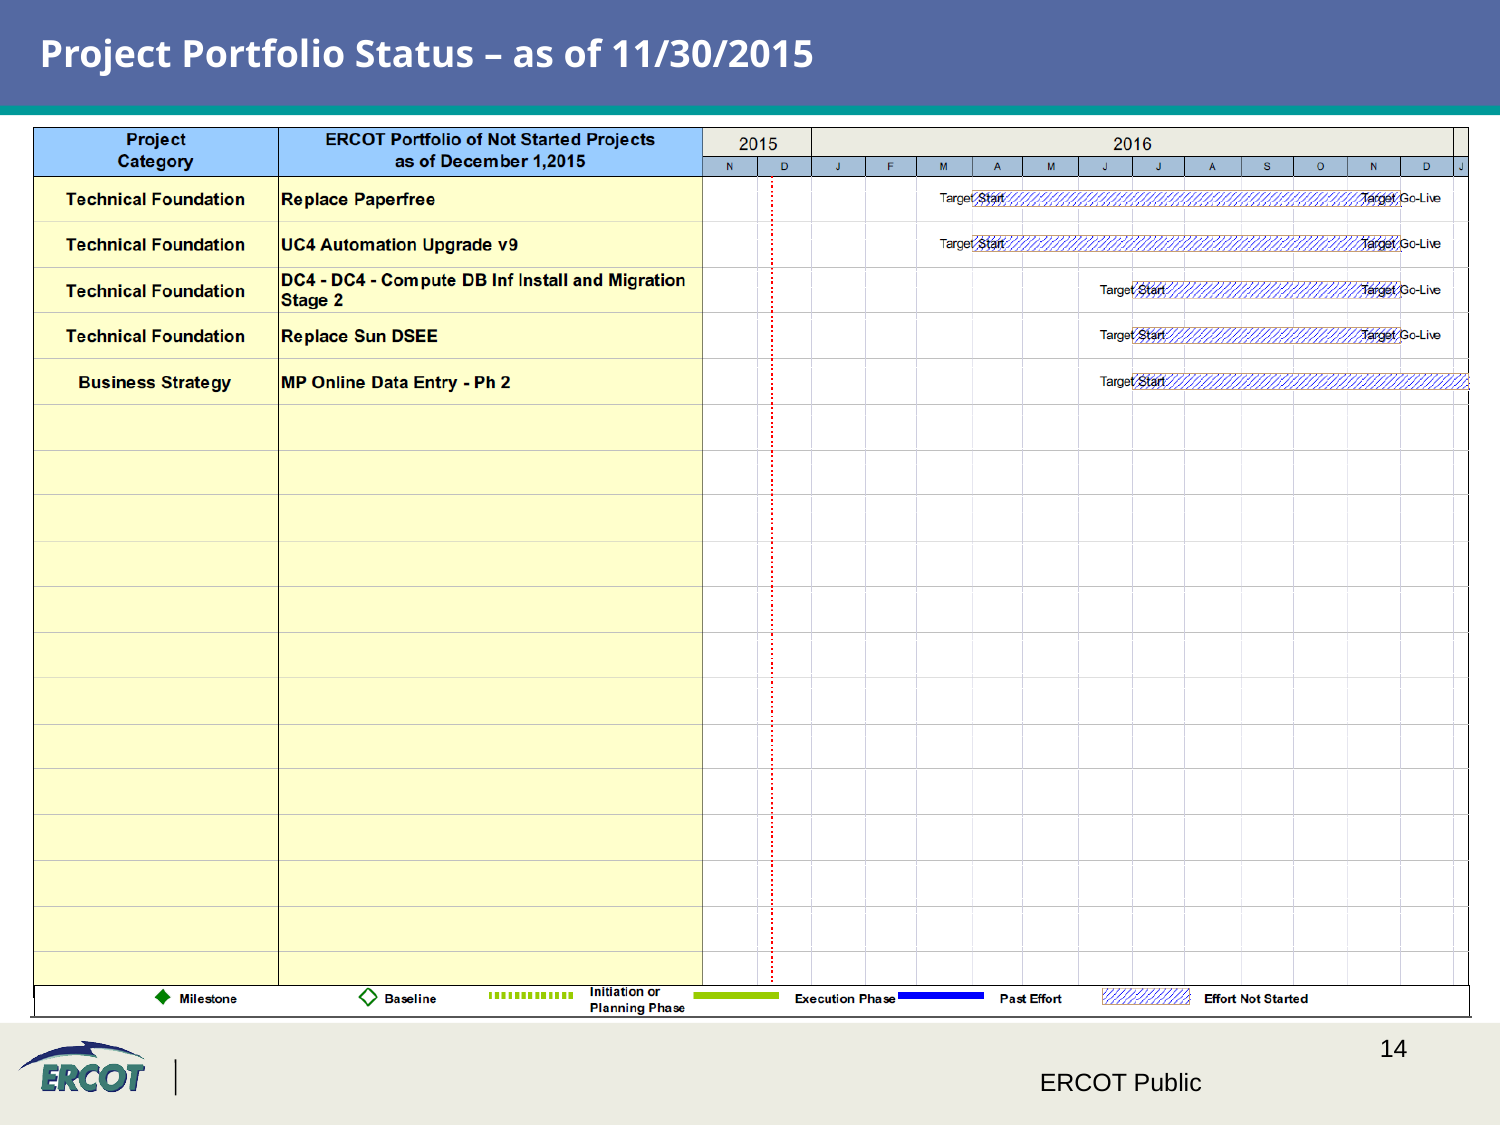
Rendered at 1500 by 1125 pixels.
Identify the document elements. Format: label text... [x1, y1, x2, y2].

text_box [24, 22, 1450, 85]
picture [30, 124, 1472, 1018]
footer ERCOT Public [1025, 1059, 1438, 1125]
text_box Project Portfolio Status – as of 11/30/2015 [24, 30, 1163, 106]
picture [10, 1031, 151, 1111]
